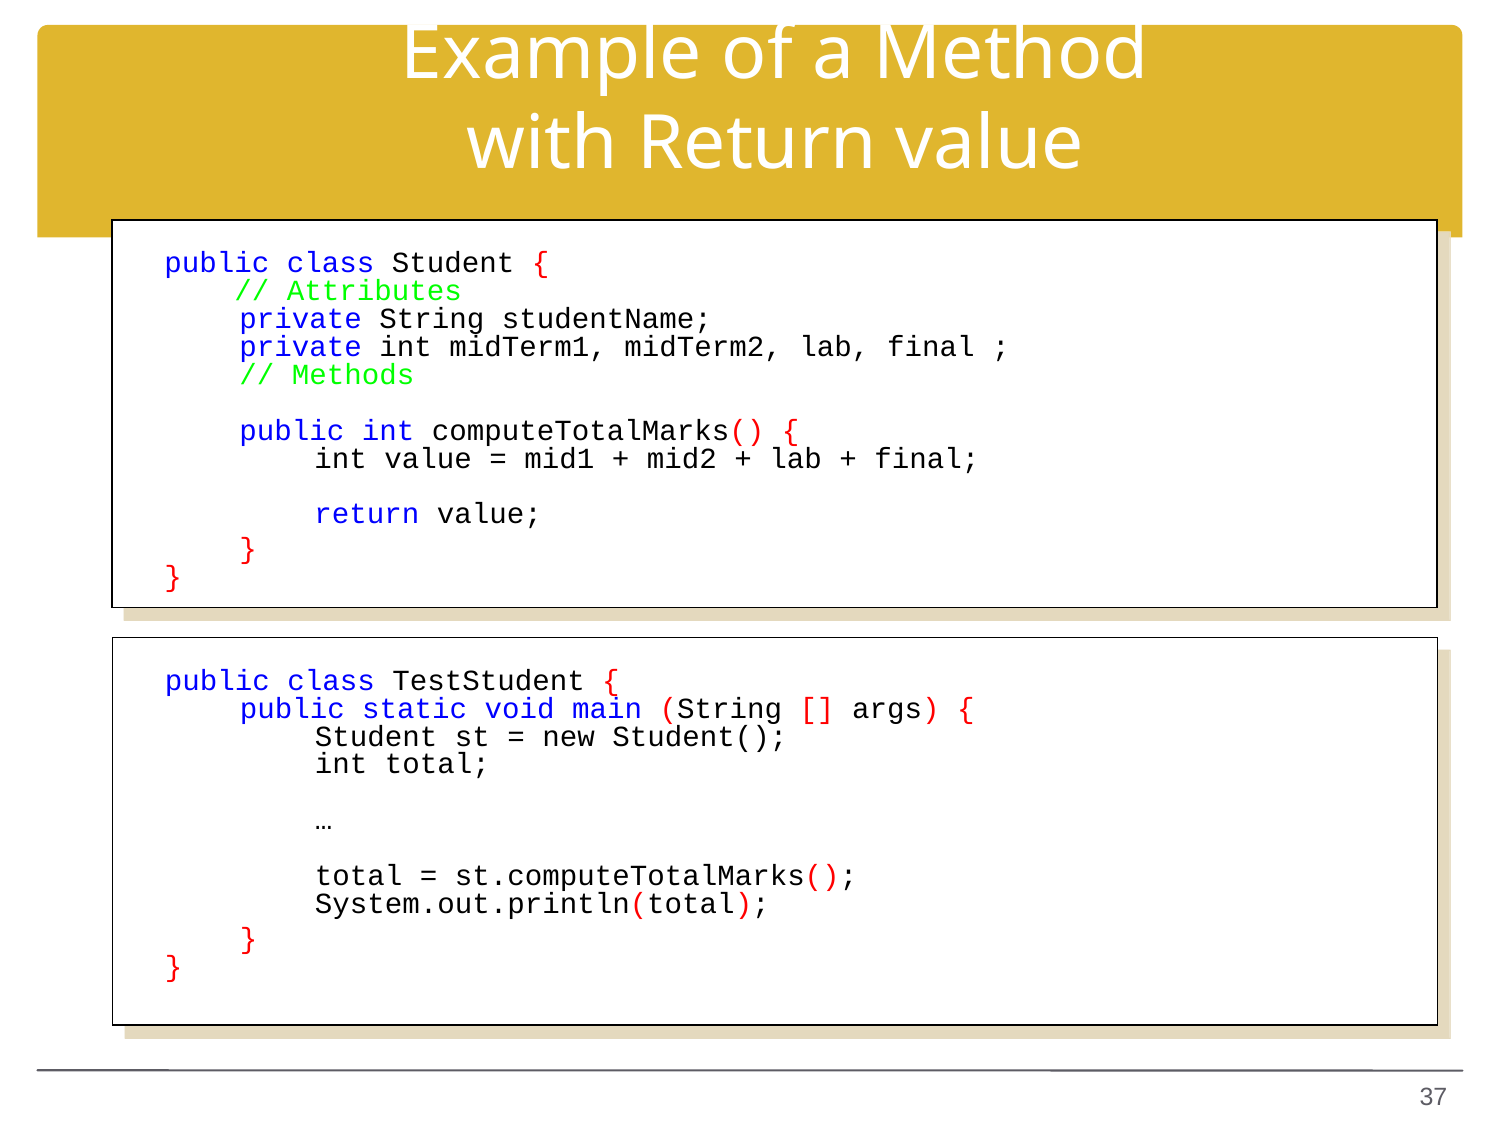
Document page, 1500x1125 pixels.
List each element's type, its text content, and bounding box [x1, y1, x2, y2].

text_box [111, 219, 1438, 625]
slide_number 37 [1112, 1069, 1463, 1123]
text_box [112, 637, 1438, 1026]
title Example of a Method with Return value [49, 0, 1500, 188]
